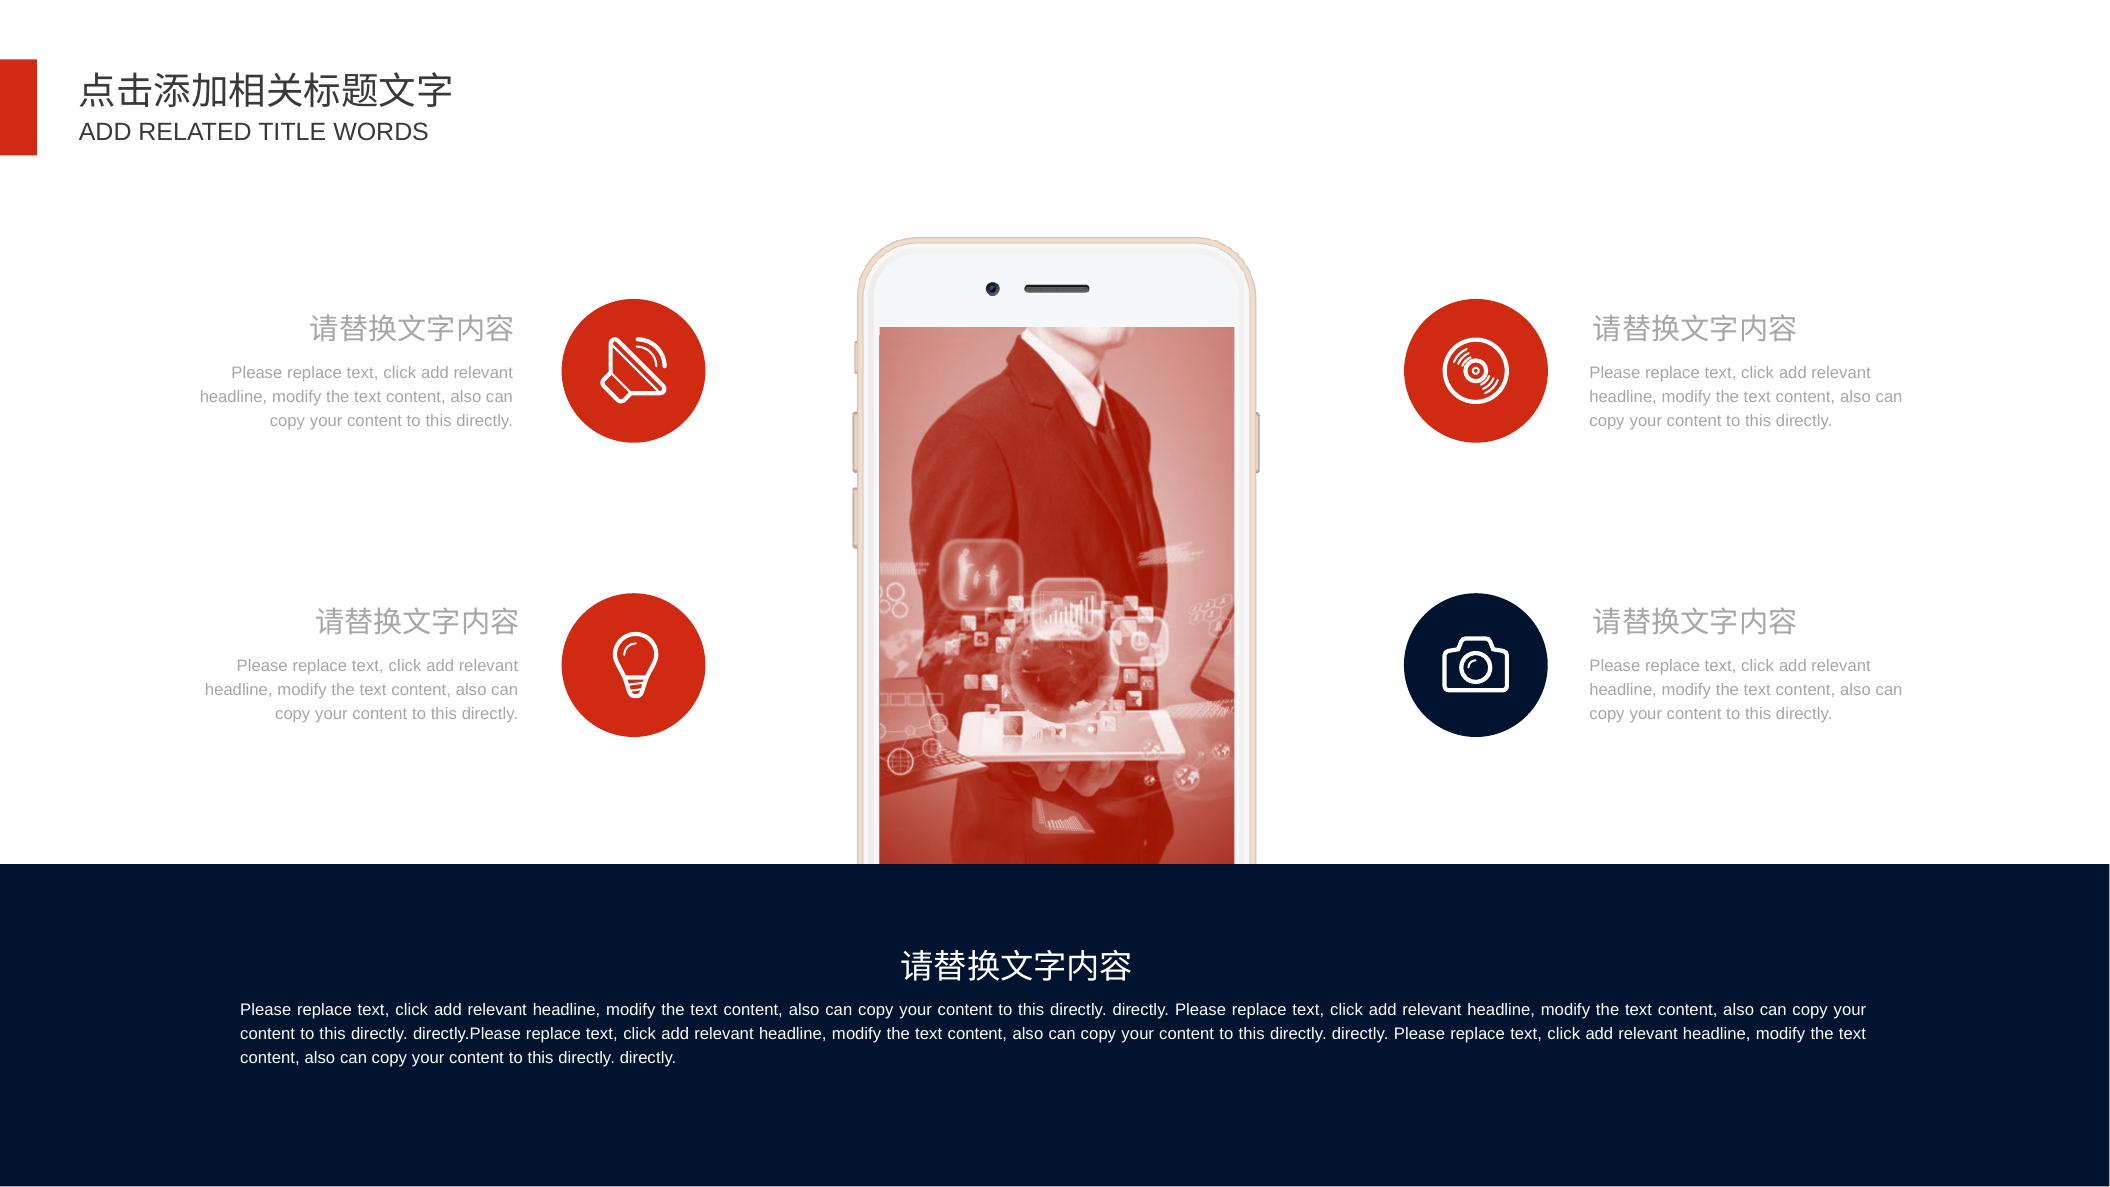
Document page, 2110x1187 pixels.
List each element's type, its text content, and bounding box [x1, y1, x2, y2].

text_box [561, 593, 706, 737]
text_box 点击添加相关标题文字 [62, 59, 470, 121]
text_box 请替换文字内容 [1593, 596, 1872, 639]
text_box 请替换文字内容 [236, 303, 515, 346]
text_box Please replace text, click add relevant headline, modify the text content, also can copy your content to this directly. [173, 651, 519, 724]
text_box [1403, 593, 1548, 737]
text_box Please replace text, click add relevant headline, modify the text content, also can copy your content to this directly. directly. Please replace text, click add relevant headline, modify the text content, also can copy your content to this directly. directly.Please replace text, click add relevant headline, modify the text content, also can copy your content to this directly. directly. Please replace text, click add relevant headline, modify the text content, also can copy your content to this directly. directly. [240, 995, 1869, 1067]
text_box Please replace text, click add relevant headline, modify the text content, also can copy your content to this directly. [168, 358, 514, 430]
text_box ADD RELATED TITLE WORDS [62, 107, 446, 154]
text_box Please replace text, click add relevant headline, modify the text content, also can copy your content to this directly. [1589, 358, 1935, 430]
picture [839, 234, 1271, 1060]
text_box Please replace text, click add relevant headline, modify the text content, also can copy your content to this directly. [1589, 651, 1935, 724]
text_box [1404, 298, 1548, 443]
text_box 请替换文字内容 [1593, 303, 1872, 346]
text_box 请替换文字内容 [241, 596, 520, 639]
text_box [0, 863, 2110, 1187]
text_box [561, 298, 706, 443]
